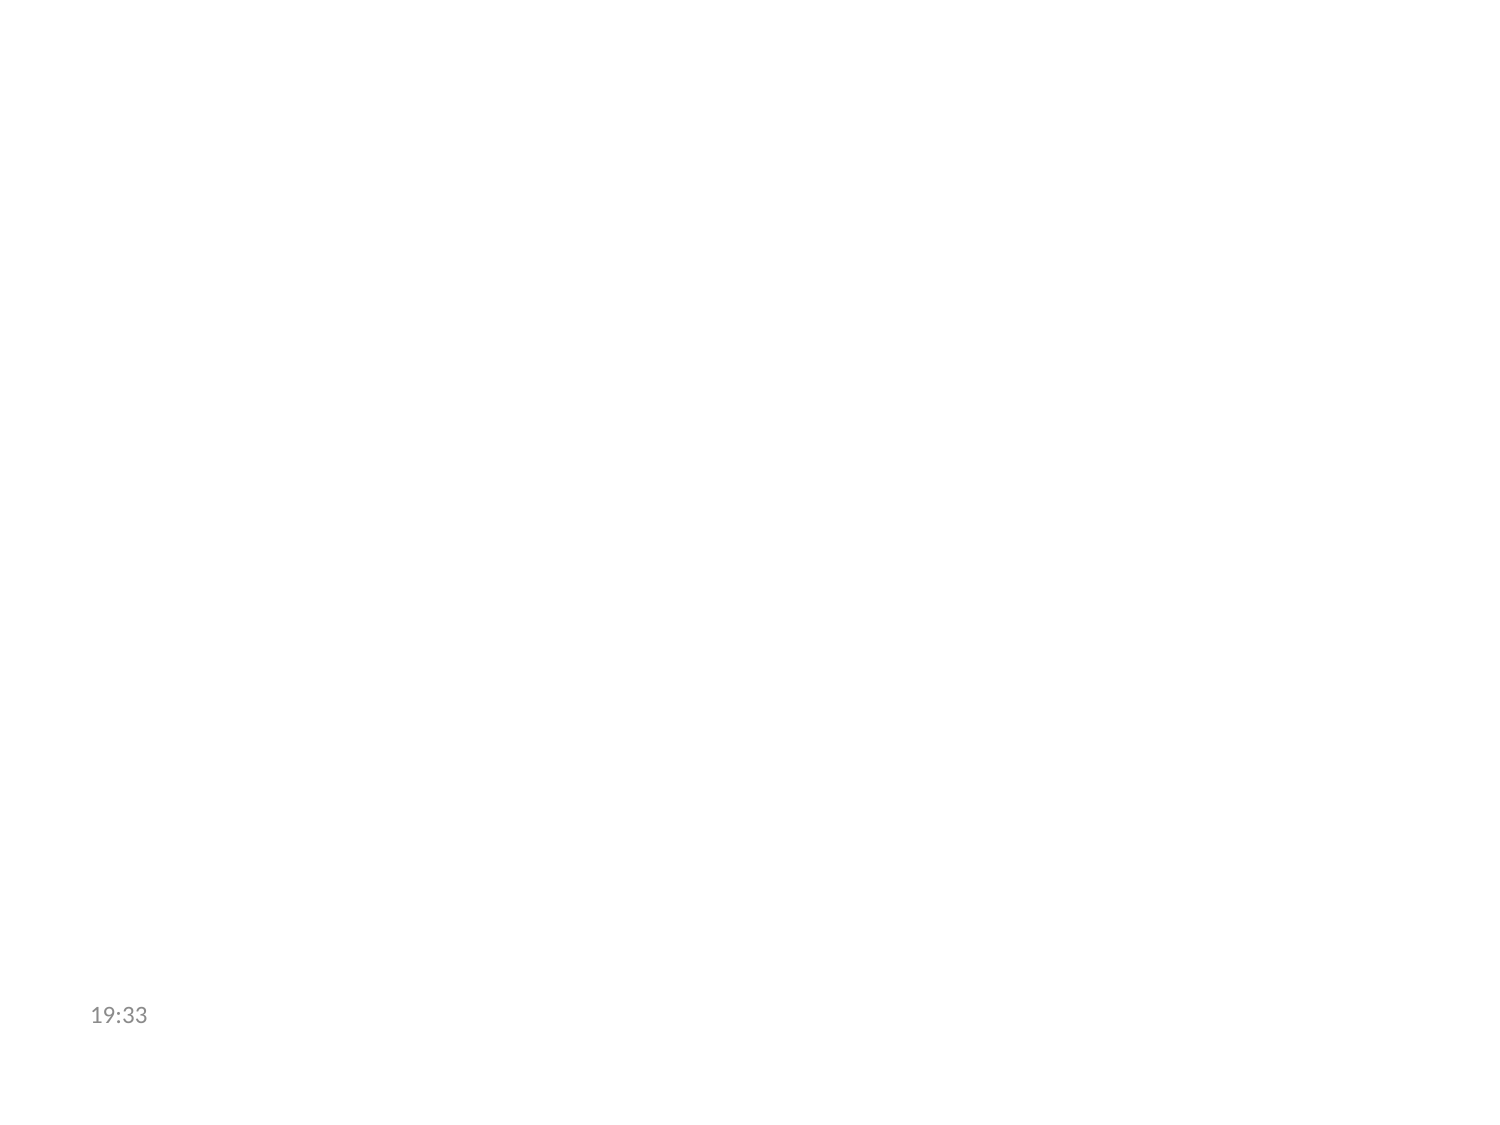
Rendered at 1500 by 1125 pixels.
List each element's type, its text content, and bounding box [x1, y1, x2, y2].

text_box 15:35 [75, 983, 425, 1044]
